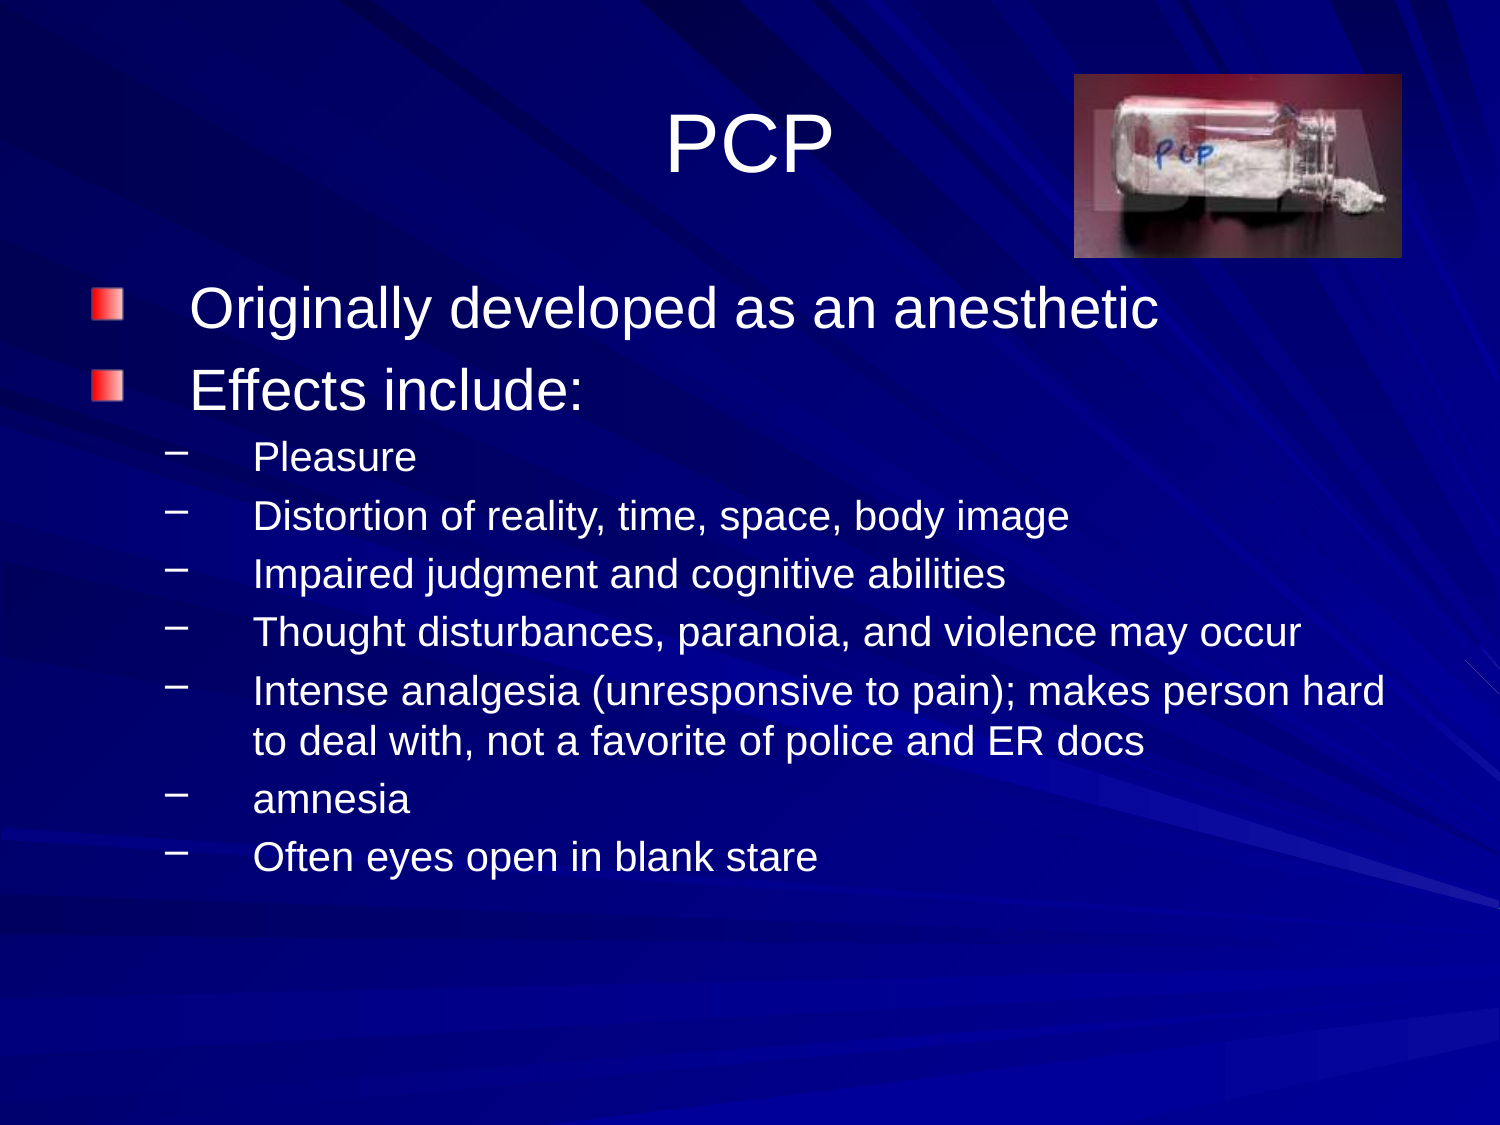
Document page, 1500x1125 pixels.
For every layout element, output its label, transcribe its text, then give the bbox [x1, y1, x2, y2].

picture [90, 368, 127, 405]
title PCP [74, 45, 1426, 234]
list Originally developed as an anesthetic Effects include: Pleasure Distortion of reality, time, space, body image Impaired judgment and cognitive abilities Thought disturbances, paranoia, and violence may occur Intense analgesia (unresponsive to pain); makes person hard to deal with, not a favorite of police and ER docs amnesia Often eyes open in blank stare [74, 262, 1426, 1006]
picture [90, 286, 127, 324]
picture [1074, 74, 1402, 258]
